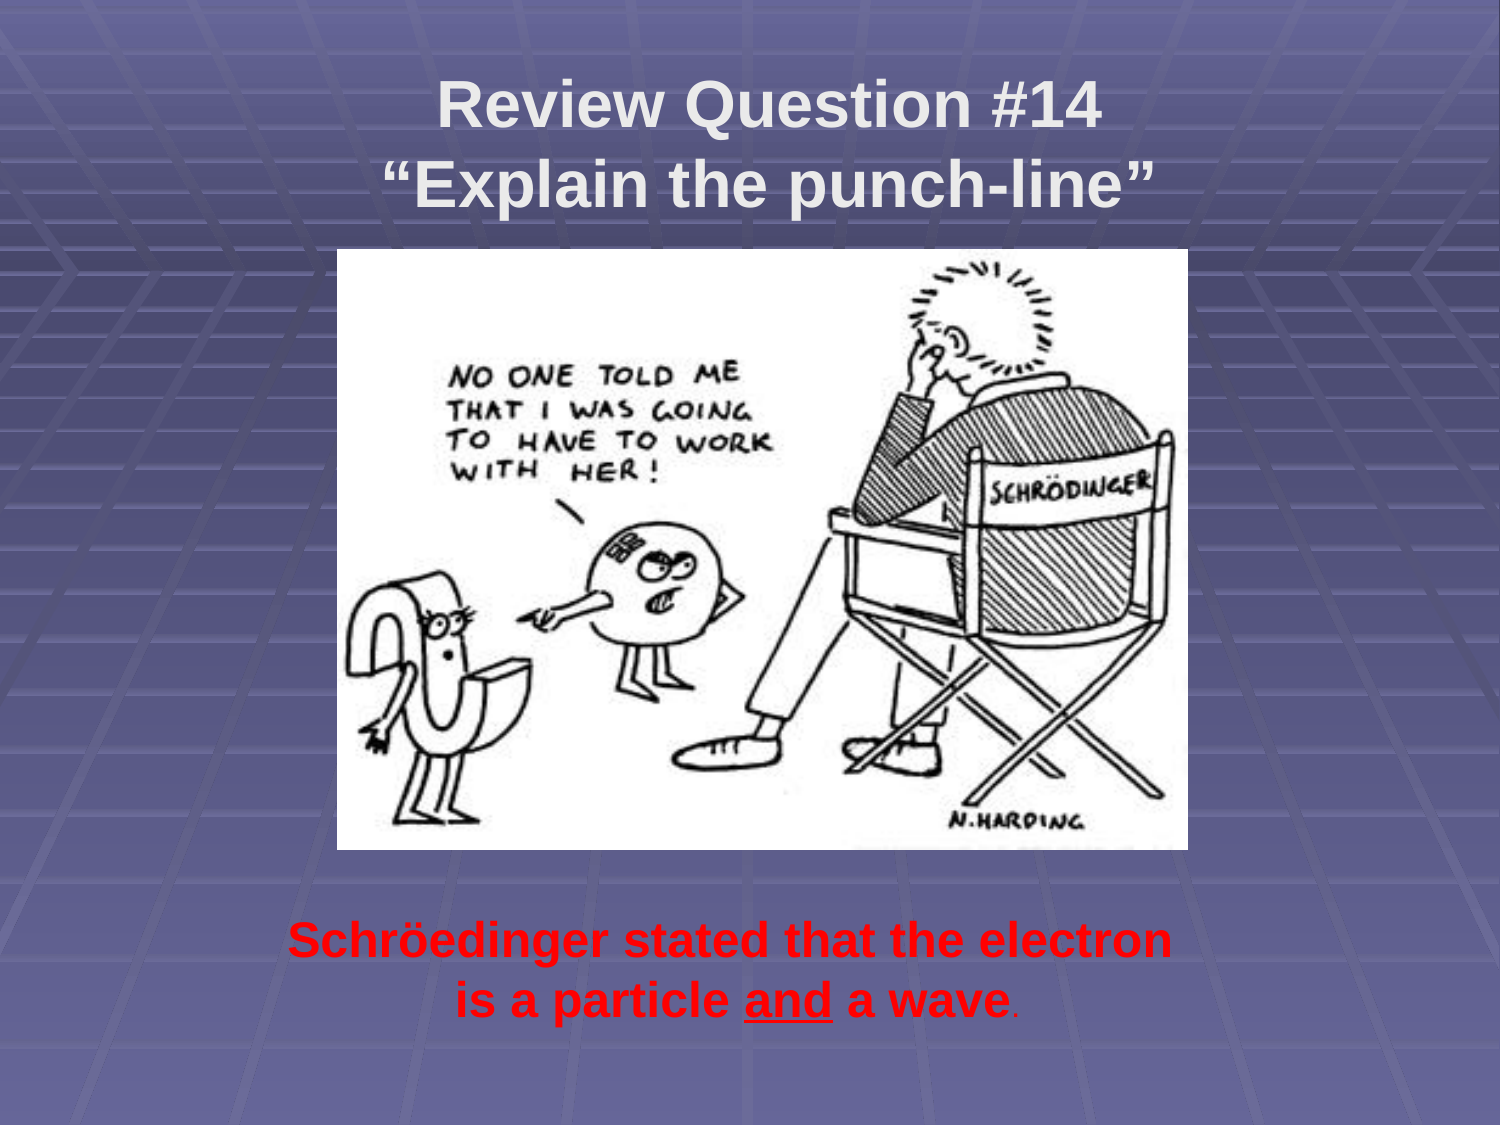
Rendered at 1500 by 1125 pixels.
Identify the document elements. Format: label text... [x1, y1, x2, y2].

text_box Schröedinger stated that the electron is a particle and a wave. [125, 899, 1350, 1035]
text_box Review Question #14 “Explain the punch-line” [125, 53, 1414, 409]
picture [337, 249, 1188, 851]
